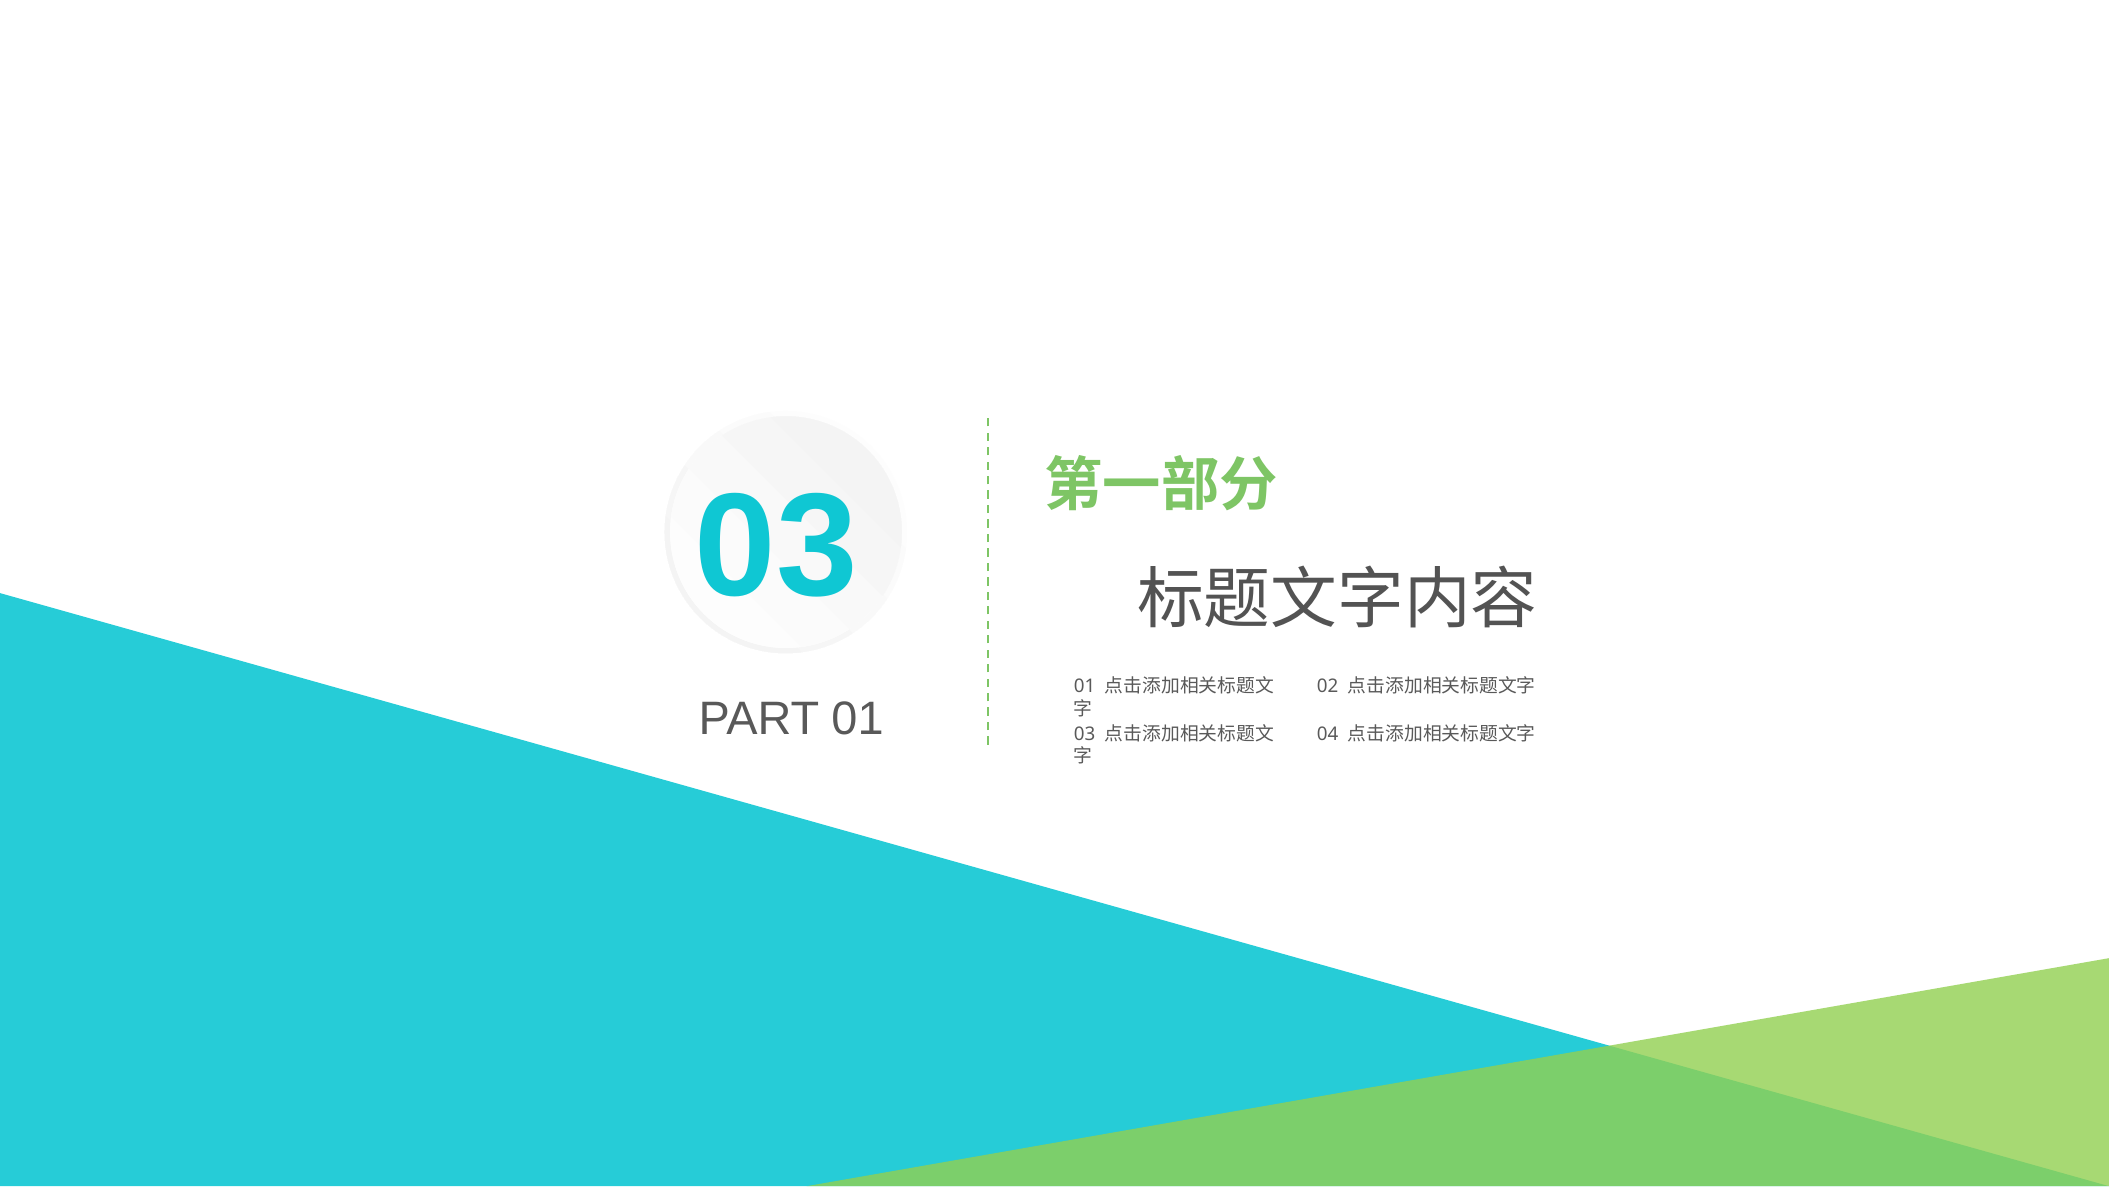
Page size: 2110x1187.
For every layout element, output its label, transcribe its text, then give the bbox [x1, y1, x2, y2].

text_box 第一部分 标题文字内容 [1010, 439, 1568, 651]
text_box [0, 592, 1608, 1187]
text_box PART 01 [698, 687, 907, 745]
text_box 04 点击添加相关标题文字 [1302, 714, 1560, 751]
text_box 01 点击添加相关标题文字 [1060, 666, 1306, 714]
text_box 02 点击添加相关标题文字 [1302, 666, 1560, 704]
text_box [664, 410, 907, 654]
text_box [806, 956, 2110, 1187]
text_box 03 点击添加相关标题文字 [1060, 714, 1306, 774]
